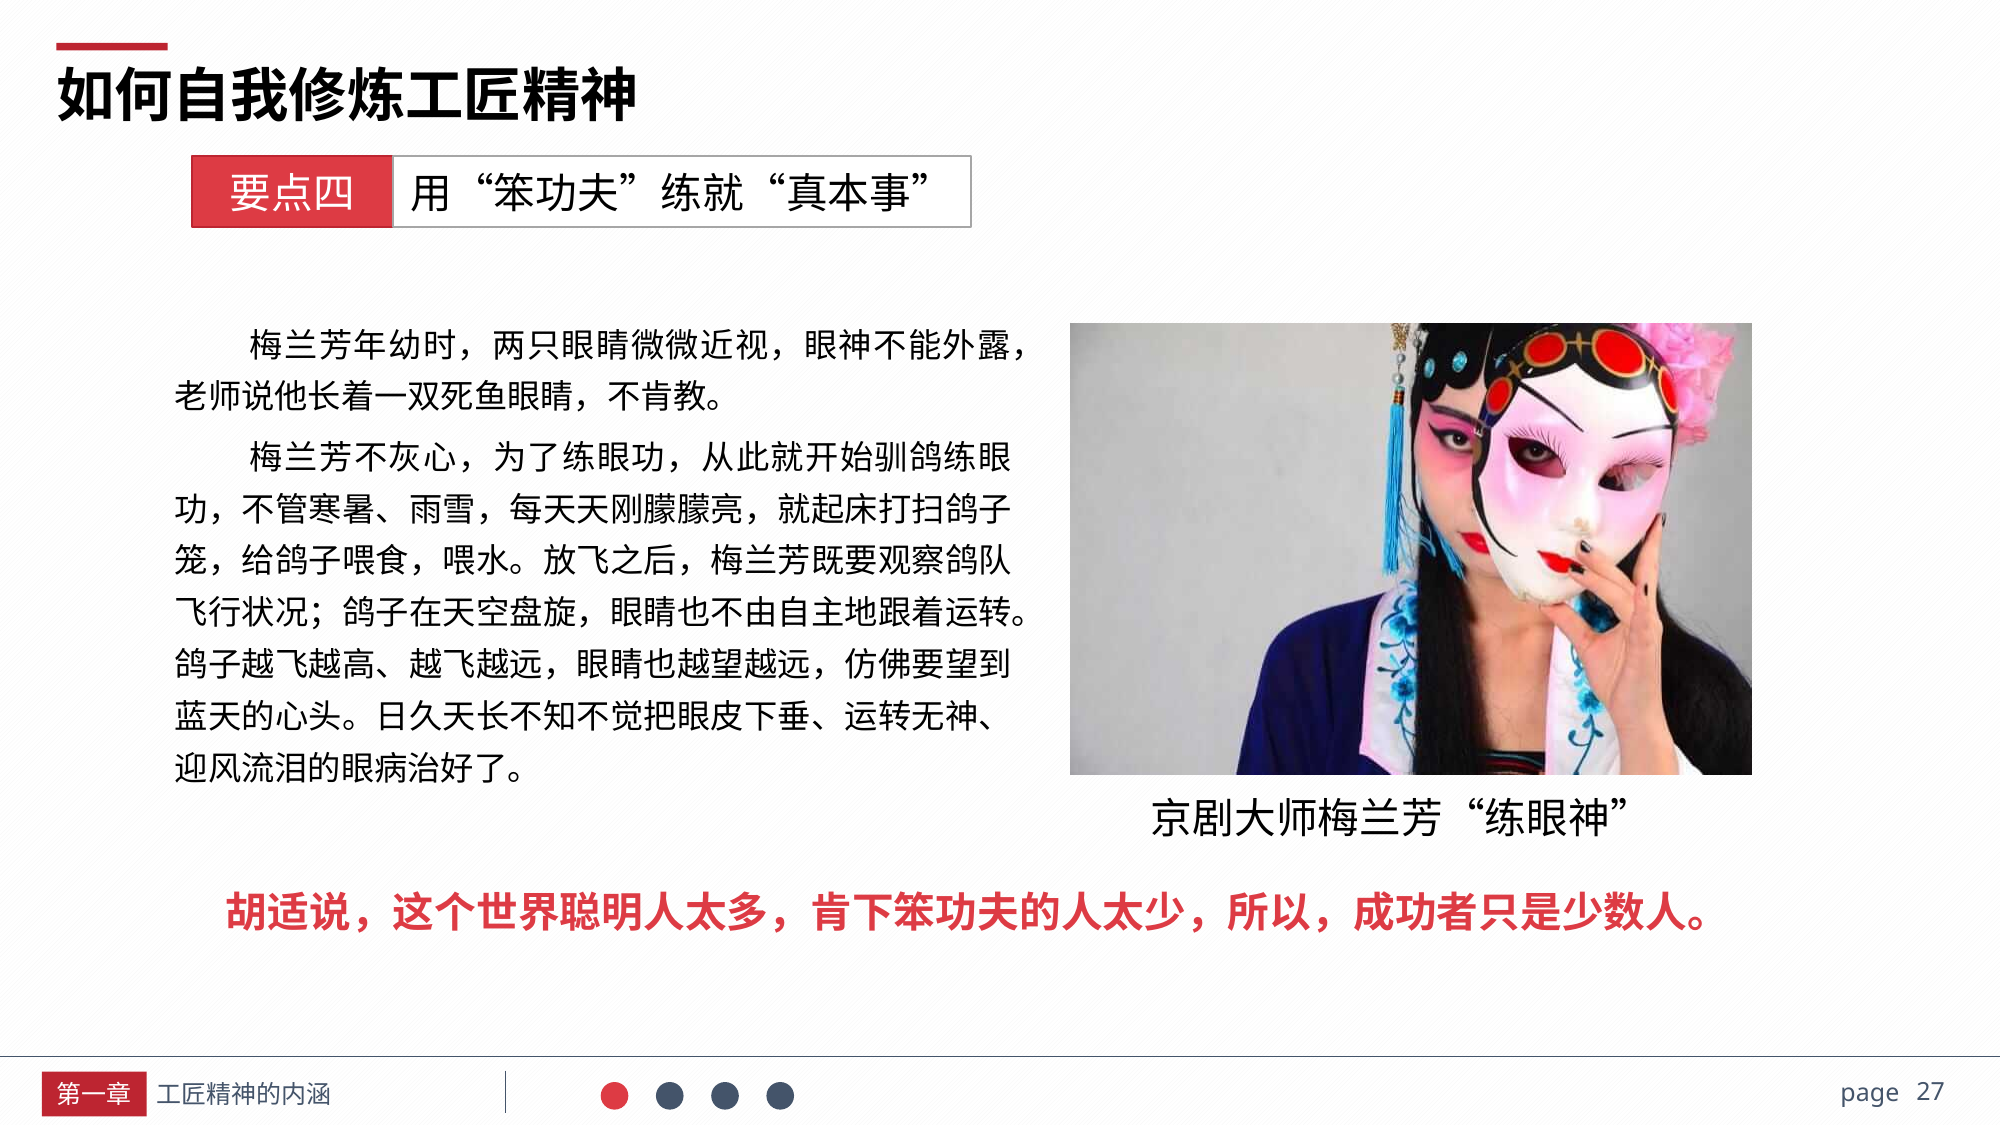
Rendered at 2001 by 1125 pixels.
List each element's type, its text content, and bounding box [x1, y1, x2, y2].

picture [1070, 323, 1752, 776]
text_box 如何自我修炼工匠精神 [41, 50, 954, 136]
text_box 京剧大师梅兰芳“练眼神” [1135, 784, 1667, 850]
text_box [191, 156, 972, 227]
text_box 梅兰芳年幼时，两只眼睛微微近视，眼神不能外露，老师说他长着一双死鱼眼睛，不肯教。 梅兰芳不灰心，为了练眼功，从此就开始驯鸽练眼功，不管寒暑、雨雪，每天天刚朦朦亮，就起床打扫鸽子笼，给鸽子喂食，喂水。放飞之后，梅兰芳既要观察鸽队飞行状况；鸽子在天空盘旋，眼睛也不由自主地跟着运转。鸽子越飞越高、越飞越远，眼睛也越望越远，仿佛要望到蓝天的心头。日久天长不知不觉把眼皮下垂、运转无神、迎风流泪的眼病治好了。 [160, 304, 1027, 795]
text_box [56, 42, 168, 50]
text_box 胡适说，这个世界聪明人太多，肯下笨功夫的人太少，所以，成功者只是少数人。 [191, 867, 1721, 943]
